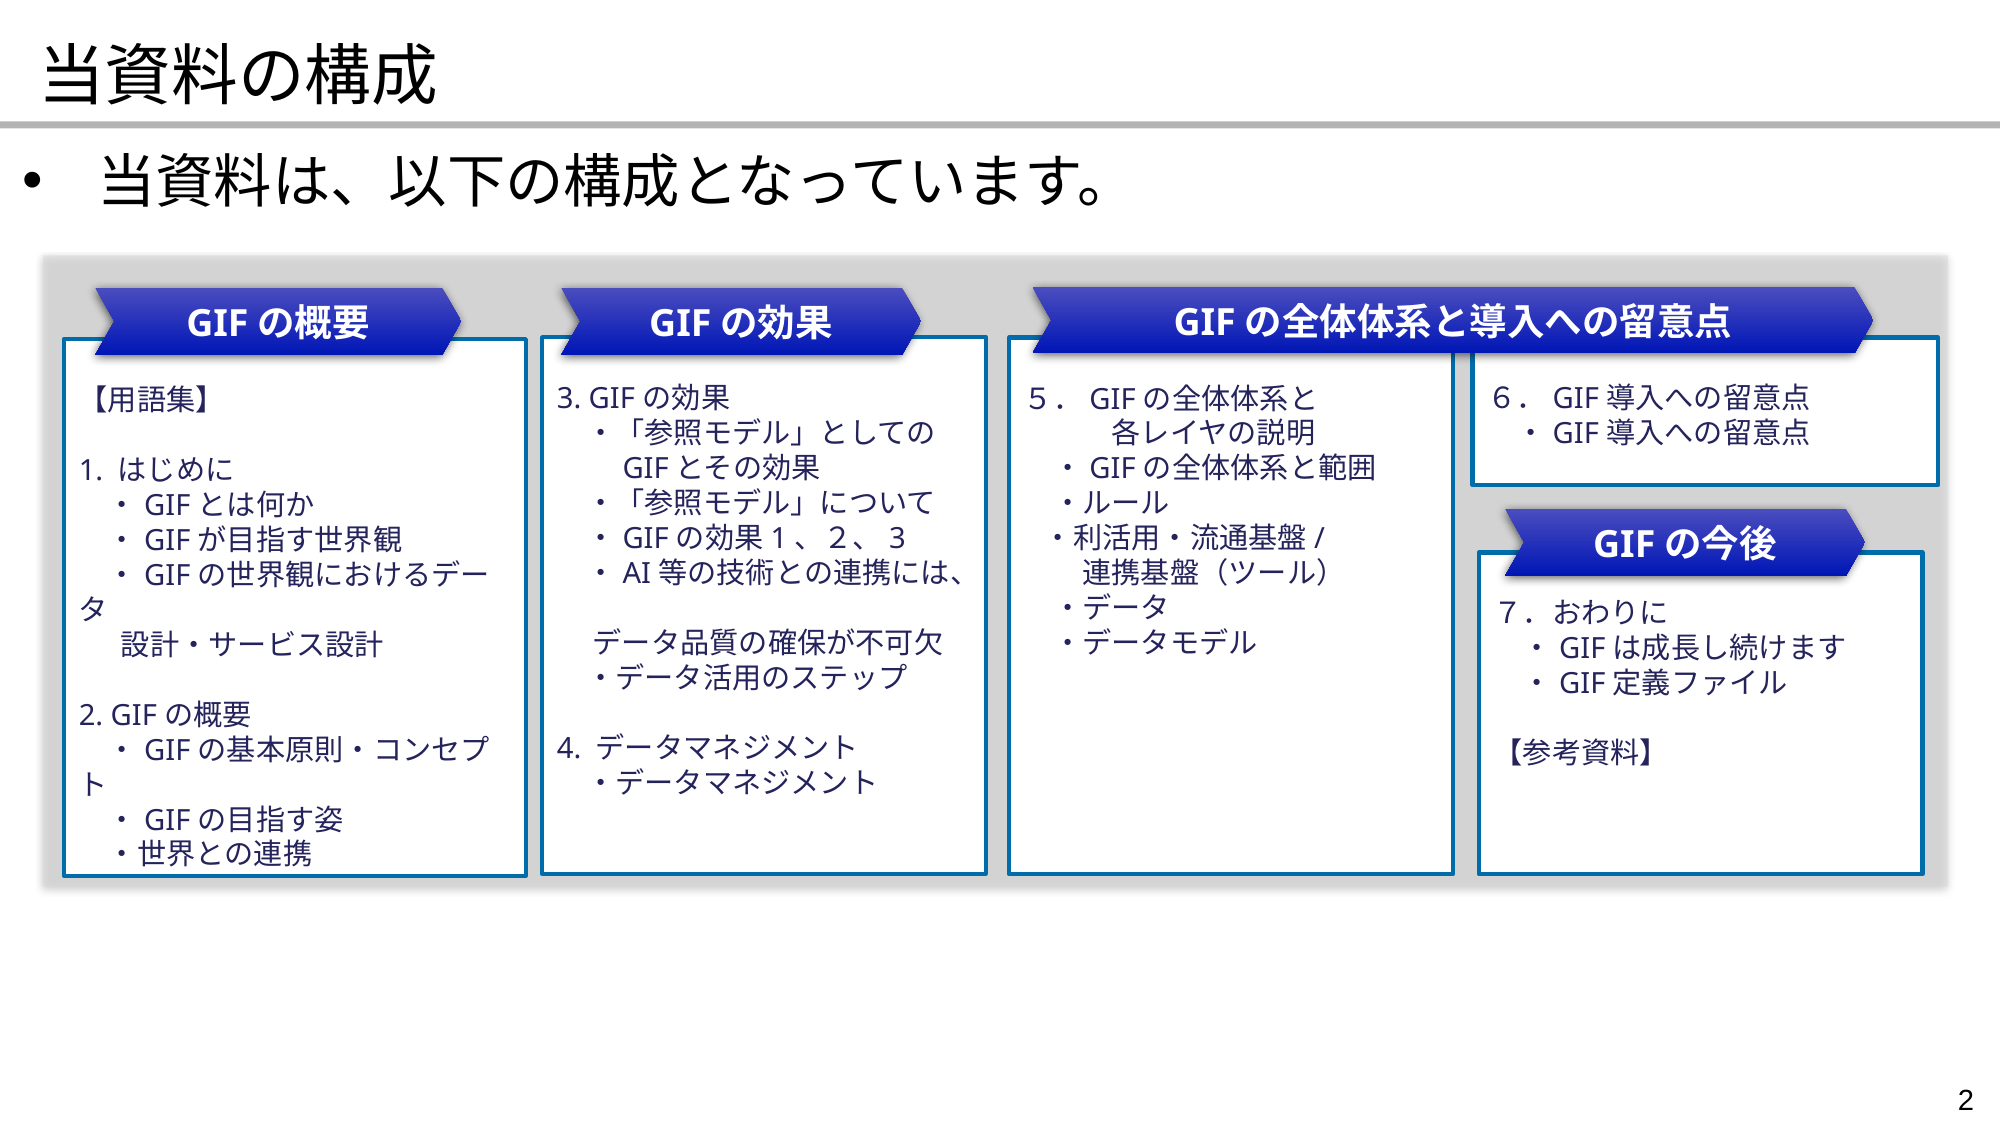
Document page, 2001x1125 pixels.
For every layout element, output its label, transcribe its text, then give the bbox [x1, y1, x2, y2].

text_box GIFの今後 [1505, 508, 1865, 577]
text_box 3. GIFの効果 ・「参照モデル」としての GIFとその効果 ・「参照モデル」について ・GIFの効果1、２、3 ・AI等の技術との連携には、 データ品質の確保が不可欠 ・データ活用のステップ 4. データマネジメント ・データマネジメント [542, 337, 986, 874]
text_box GIFの全体体系と導入への留意点 [1032, 287, 1874, 354]
text_box ６．GIF導入への留意点 ・GIF導入への留意点 [1472, 337, 1938, 486]
text_box 当資料の構成 [23, 34, 1910, 121]
text_box ７．おわりに ・GIFは成長し続けます ・GIF定義ファイル 【参考資料】 [1478, 552, 1923, 875]
text_box 当資料は、以下の構成となっています。 [7, 137, 1993, 222]
slide_number 2 [1881, 1073, 1989, 1124]
text_box GIFの概要 [95, 287, 462, 356]
text_box 【用語集】 1. はじめに ・GIFとは何か ・GIFが目指す世界観 ・GIFの世界観におけるデータ 設計・サービス設計 2. GIFの概要 ・GIFの基本原則・コンセプト ・GIFの目指す姿 ・世界との連携 [63, 339, 526, 876]
text_box GIFの効果 [561, 287, 922, 356]
text_box ５．GIFの全体体系と 各レイヤの説明 ・GIFの全体体系と範囲 ・ルール ・利活用・流通基盤/ 連携基盤（ツール） ・データ ・データモデル [1009, 337, 1453, 875]
text_box [43, 255, 1948, 887]
